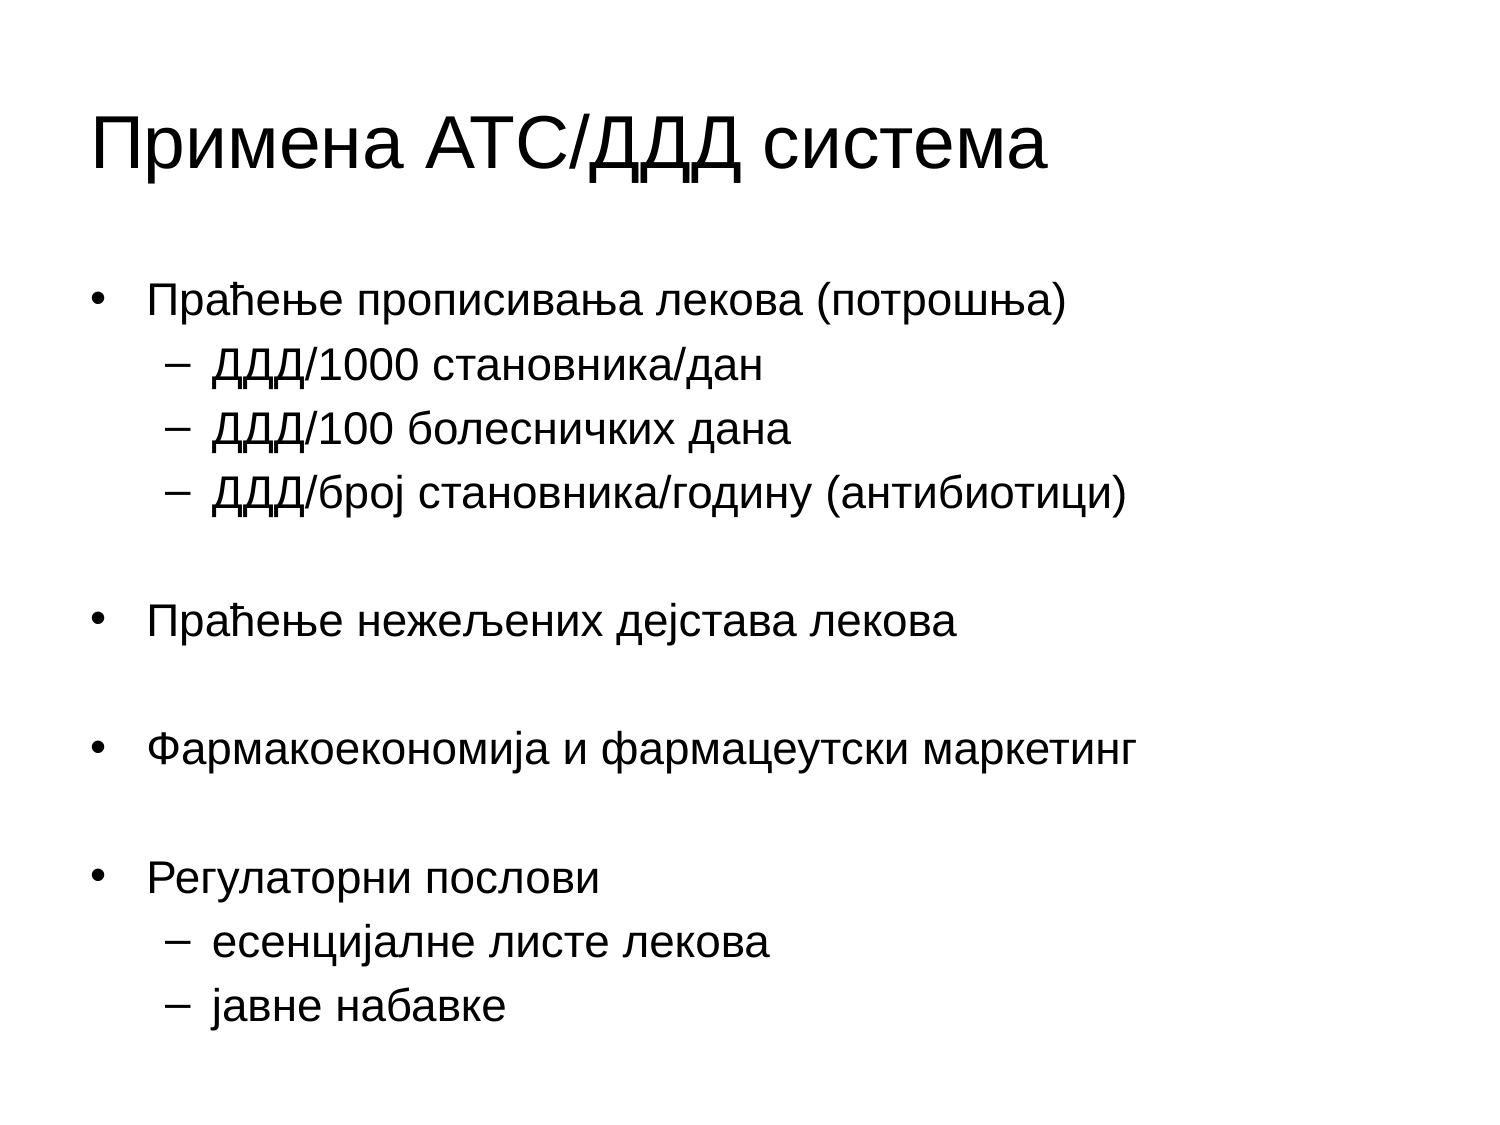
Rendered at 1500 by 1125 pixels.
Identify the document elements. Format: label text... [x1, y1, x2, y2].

list Праћење прописивања лекова (потрошња) ДДД/1000 становника/дан ДДД/100 болесничких дана ДДД/број становника/годину (антибиотици) Праћење нежељених дејстава лекова Фармакоекономија и фармацеутски маркетинг Регулаторни послови есенцијалне листе лекова јавне набавке [75, 262, 1425, 1005]
title Примена АТC/ДДД система [75, 45, 1425, 233]
